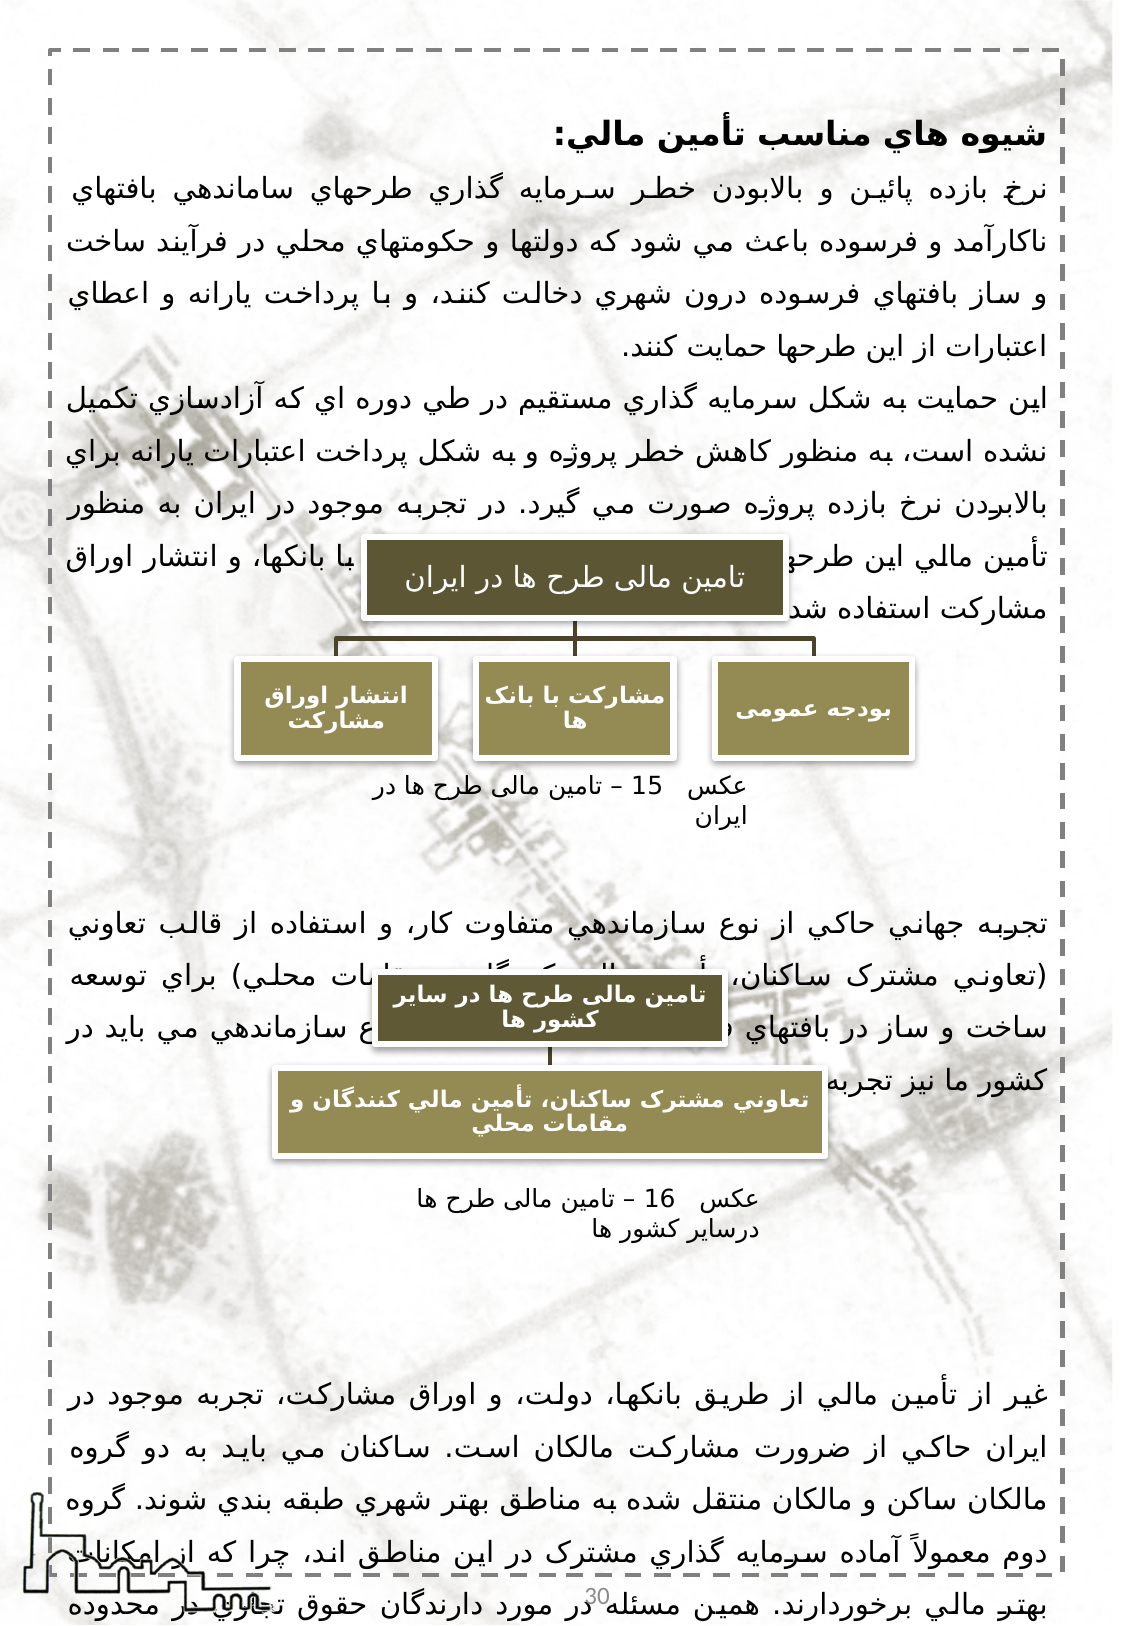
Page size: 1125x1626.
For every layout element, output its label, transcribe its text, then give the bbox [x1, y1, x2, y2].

picture [13, 1419, 275, 1625]
text_box شيوه هاي مناسب تأمين مالي: نرخ بازده پائين و بالابودن خطر سرمايه گذاري طرحهاي ساماندهي بافتهاي ناکارآمد و فرسوده باعث مي شود که دولتها و حکومتهاي محلي در فرآيند ساخت و ساز بافتهاي فرسوده درون شهري دخالت کنند، و با پرداخت يارانه و اعطاي اعتبارات از اين طرحها حمايت کنند. اين حمايت به شکل سرمايه گذاري مستقيم در طي دوره اي که آزادسازي تکميل نشده است، به منظور کاهش خطر پروژه و به شکل پرداخت اعتبارات يارانه براي بالابردن نرخ بازده پروژه صورت مي گيرد. در تجربه موجود در ايران به منظور تأمين مالي اين طرحها از محل بودجه عمومي، مشارکت با بانکها، و انتشار اوراق مشارکت استفاده شده است. تجربه جهاني حاکي از نوع سازماندهي متفاوت کار، و استفاده از قالب تعاوني (تعاوني مشترک ساکنان، تأمين مالي کنندگان و مقامات محلي) براي توسعه ساخت و ساز در بافتهاي فرسوده شهري است. اين نوع سازماندهي مي بايد در کشور ما نيز تجربه شود. غير از تأمين مالي از طريق بانکها، دولت، و اوراق مشارکت، تجربه موجود در ايران حاکي از ضرورت مشارکت مالکان است. ساکنان مي بايد به دو گروه مالکان ساکن و مالکان منتقل شده به مناطق بهتر شهري طبقه بندي شوند. گروه دوم معمولاً آماده سرمايه گذاري مشترک در اين مناطق اند، چرا که از امکانات بهتر مالي برخوردارند. همين مسئله در مورد دارندگان حقوق تجاري در محدوده طرح صادق است. در مورد مالکان ساکن، اوضاع متفاوت است. آنها توان مالي لازم براي مشارکت را ندارند، و در عين حال که علاقمند به برخورداري از منافع ساخت و ساز جديدند، مايلند که براي دوره ساخت و ساز، ملکي جايگزيني در اختيارشان قرار گيرد تا مشکل [48, 48, 1065, 254]
text_box شيوه هاي مناسب تأمين مالي: نرخ بازده پائين و بالابودن خطر سرمايه گذاري طرحهاي ساماندهي بافتهاي ناکارآمد و فرسوده باعث مي شود که دولتها و حکومتهاي محلي در فرآيند ساخت و ساز بافتهاي فرسوده درون شهري دخالت کنند، و با پرداخت يارانه و اعطاي اعتبارات از اين طرحها حمايت کنند. اين حمايت به شکل سرمايه گذاري مستقيم در طي دوره اي که آزادسازي تکميل نشده است، به منظور کاهش خطر پروژه و به شکل پرداخت اعتبارات يارانه براي بالابردن نرخ بازده پروژه صورت مي گيرد. در تجربه موجود در ايران به منظور تأمين مالي اين طرحها از محل بودجه عمومي، مشارکت با بانکها، و انتشار اوراق مشارکت استفاده شده است. تجربه جهاني حاکي از نوع سازماندهي متفاوت کار، و استفاده از قالب تعاوني (تعاوني مشترک ساکنان، تأمين مالي کنندگان و مقامات محلي) براي توسعه ساخت و ساز در بافتهاي فرسوده شهري است. اين نوع سازماندهي مي بايد در کشور ما نيز تجربه شود. غير از تأمين مالي از طريق بانکها، دولت، و اوراق مشارکت، تجربه موجود در ايران حاکي از ضرورت مشارکت مالکان است. ساکنان مي بايد به دو گروه مالکان ساکن و مالکان منتقل شده به مناطق بهتر شهري طبقه بندي شوند. گروه دوم معمولاً آماده سرمايه گذاري مشترک در اين مناطق اند، چرا که از امکانات بهتر مالي برخوردارند. همين مسئله در مورد دارندگان حقوق تجاري در محدوده طرح صادق است. در مورد مالکان ساکن، اوضاع متفاوت است. آنها توان مالي لازم براي مشارکت را ندارند، و در عين حال که علاقمند به برخورداري از منافع ساخت و ساز جديدند، مايلند که براي دوره ساخت و ساز، ملکي جايگزيني در اختيارشان قرار گيرد تا مشکل [48, 1378, 1065, 1577]
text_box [237, 499, 913, 796]
text_box 30 [362, 1550, 625, 1625]
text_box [62, 971, 1038, 1188]
picture [0, 255, 1125, 1369]
